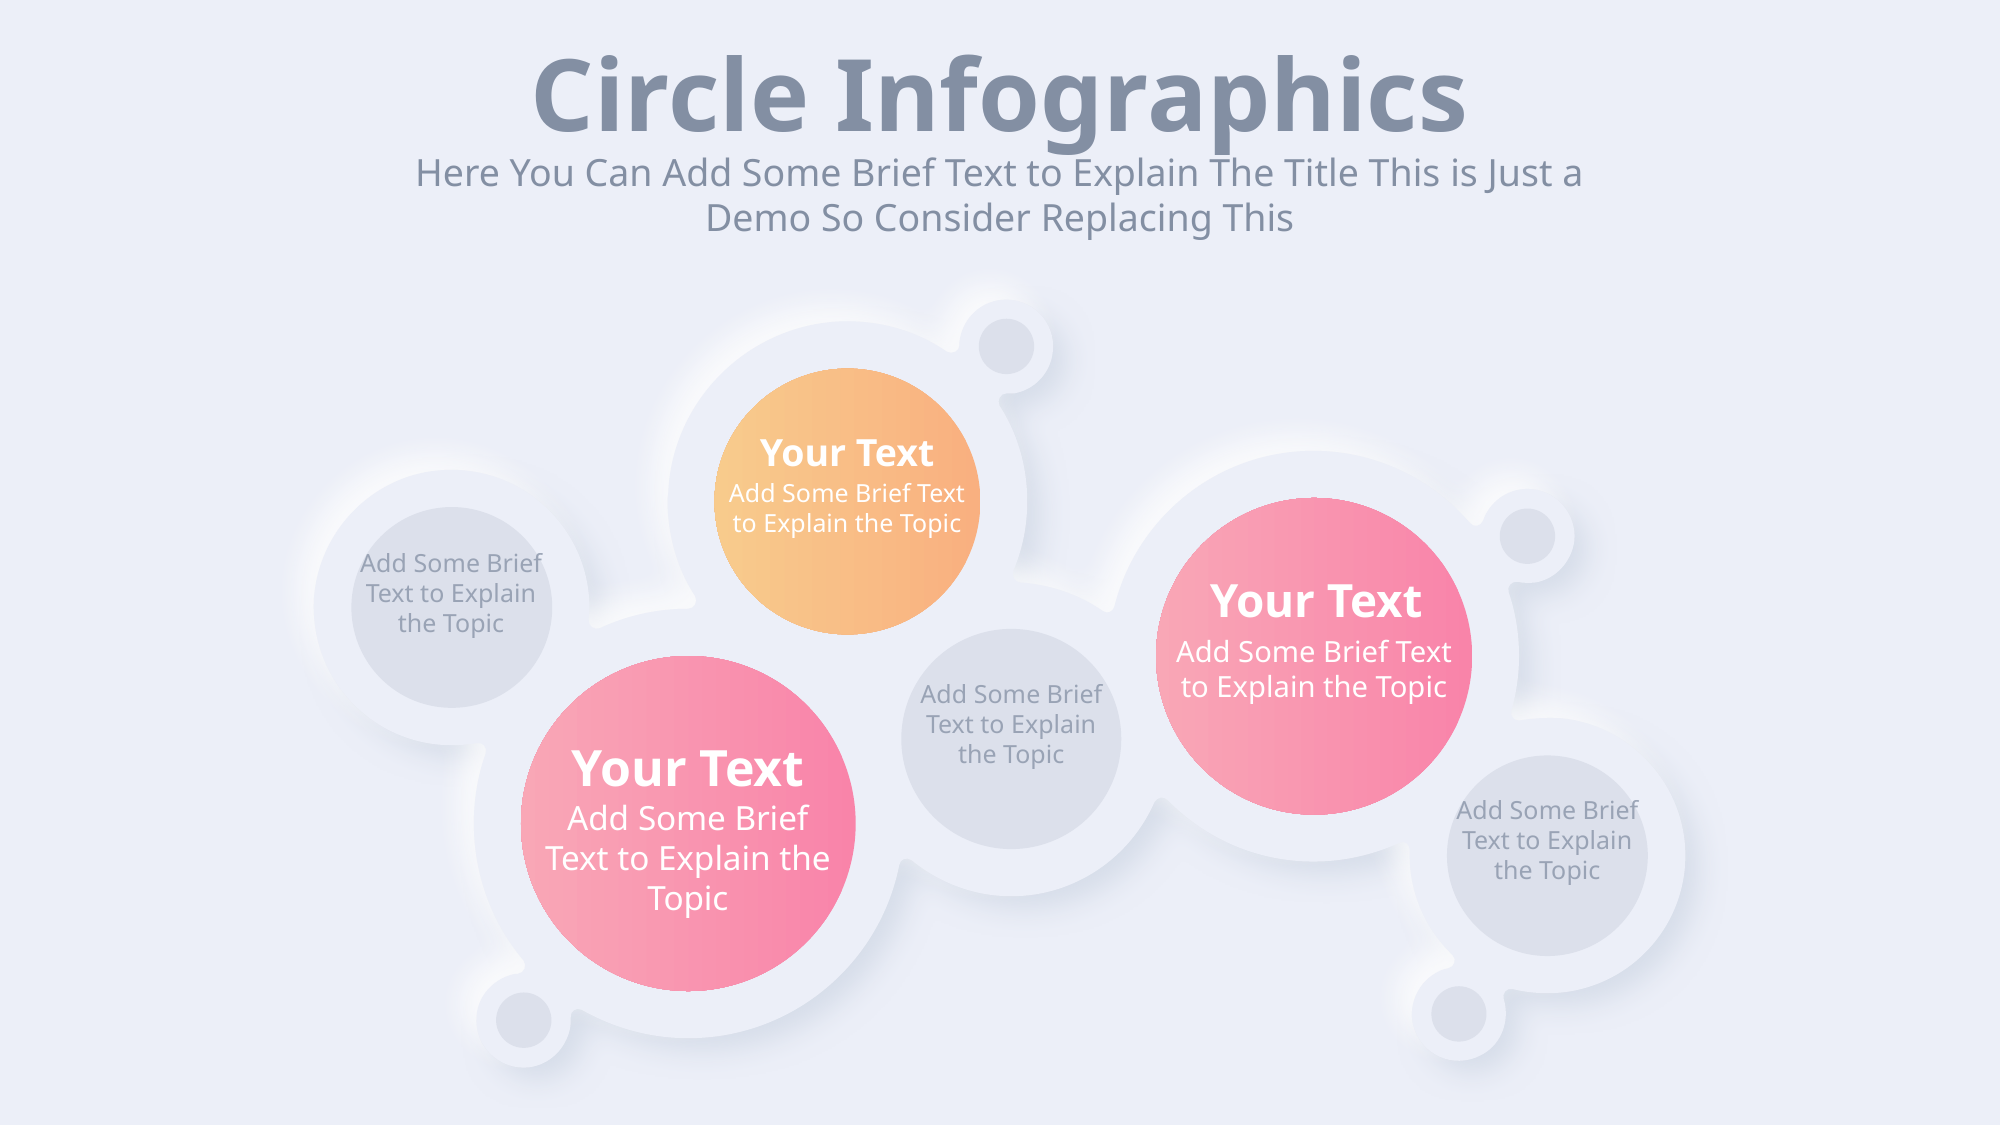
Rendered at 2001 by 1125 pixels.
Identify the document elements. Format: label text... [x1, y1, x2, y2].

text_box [491, 656, 885, 992]
text_box Circle Infographics [416, 23, 1584, 141]
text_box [1437, 755, 1658, 957]
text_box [1119, 497, 1514, 815]
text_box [308, 297, 1691, 1071]
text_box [901, 628, 1122, 850]
text_box Here You Can Add Some Brief Text to Explain The Title This is Just a Demo So Consider Replacing This [345, 141, 1655, 247]
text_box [341, 507, 562, 708]
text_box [710, 368, 984, 635]
